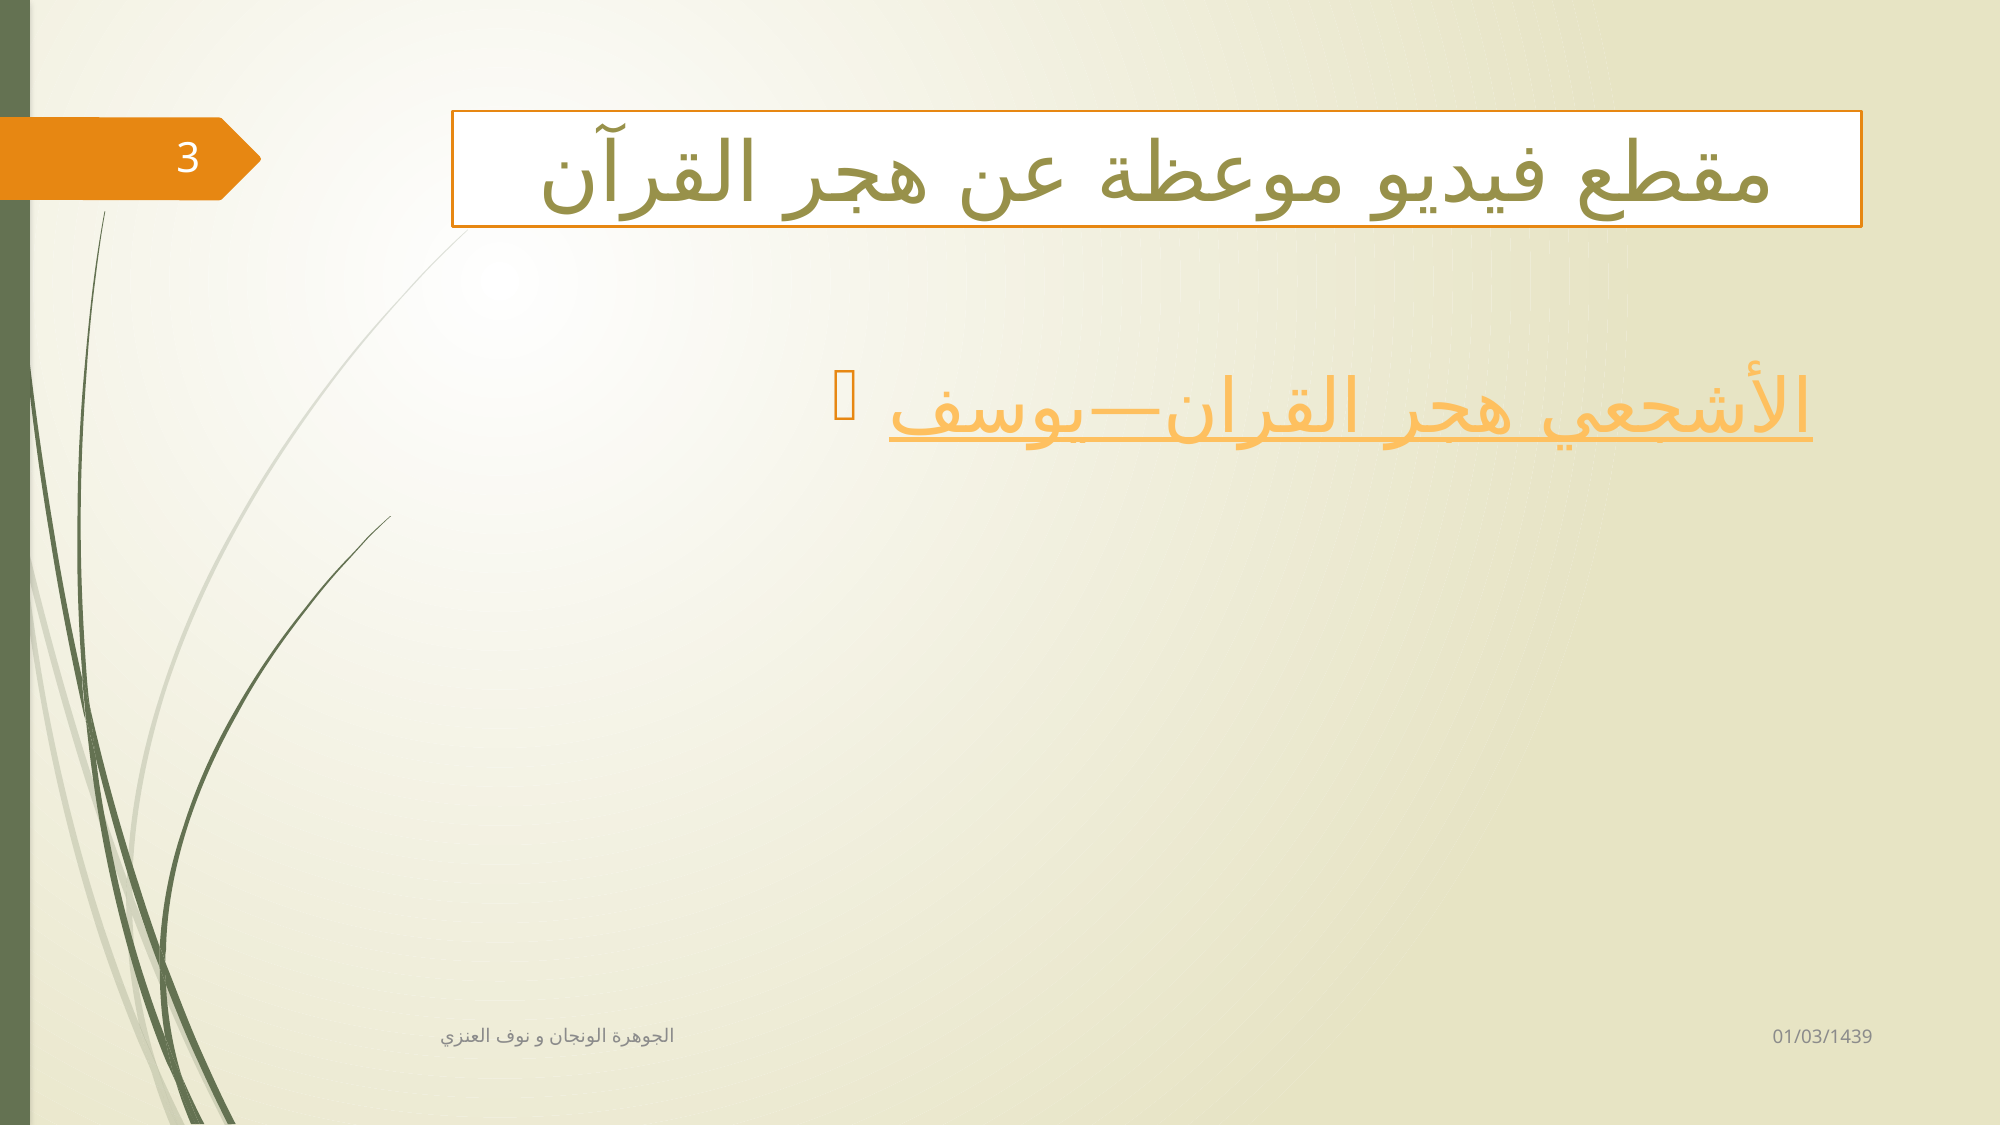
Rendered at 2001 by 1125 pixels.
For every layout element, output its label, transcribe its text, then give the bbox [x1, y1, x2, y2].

slide_number 3 [87, 129, 216, 190]
footer الجوهرة الونجان و نوف العنزي [424, 1006, 1675, 1067]
list هجر القران—يوسف الأشجعي [377, 350, 1829, 970]
title مقطع فيديو موعظة عن هجر القرآن [451, 110, 1863, 228]
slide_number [1699, 1005, 1888, 1067]
